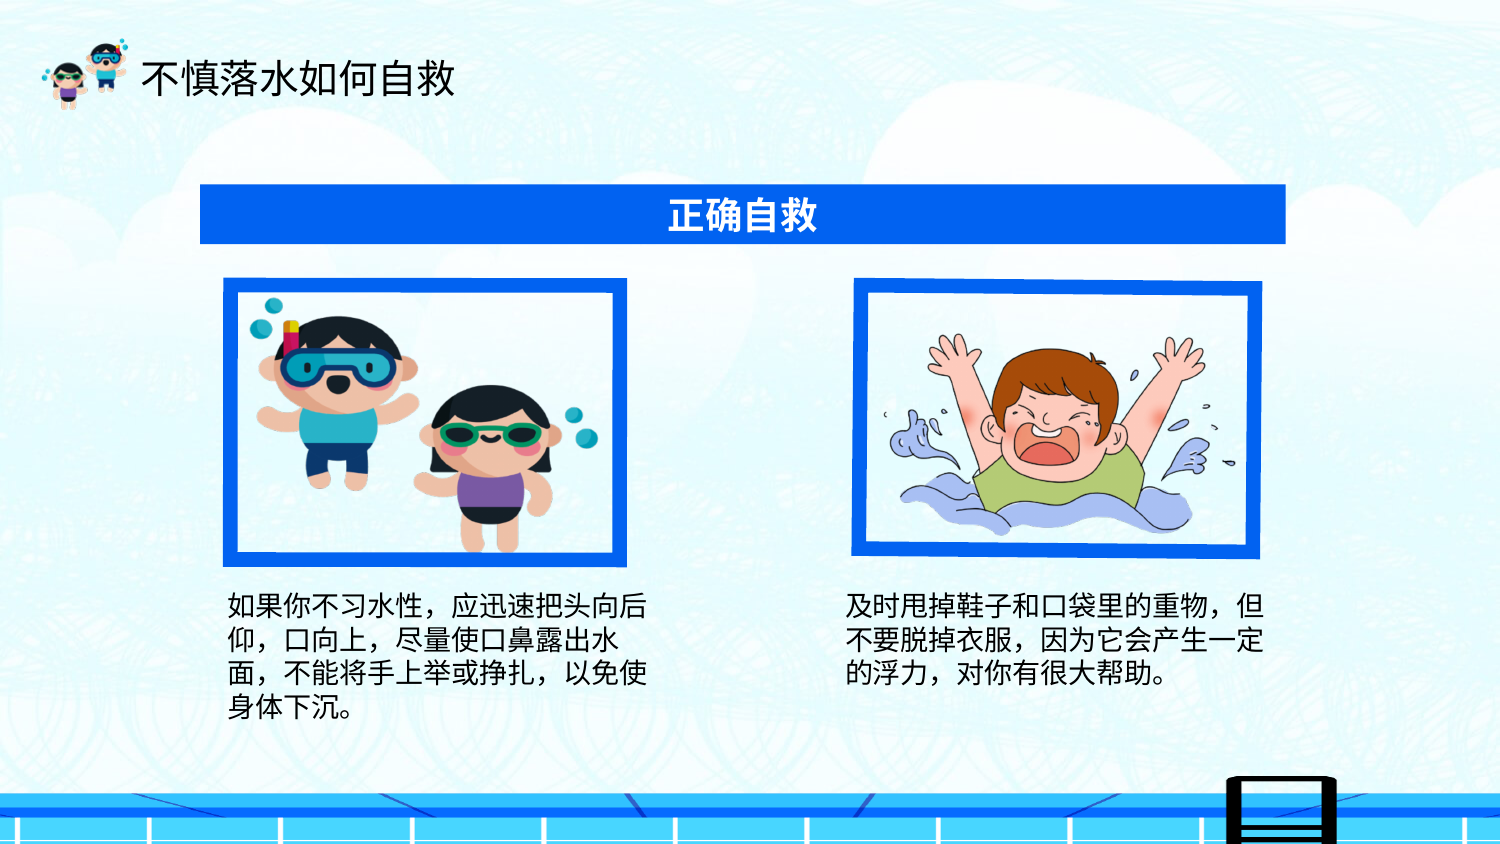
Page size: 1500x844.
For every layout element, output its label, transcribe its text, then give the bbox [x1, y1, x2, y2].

text_box 正确自救 [200, 184, 1286, 245]
picture [0, 0, 1500, 844]
text_box 及时甩掉鞋子和口袋里的重物，但不要脱掉衣服，因为它会产生一定的浮力，对你有很大帮助。 [830, 580, 1284, 697]
text_box 如果你不习水性，应迅速把头向后仰，口向上，尽量使口鼻露出水面，不能将手上举或挣扎，以免使身体下沉。 [212, 580, 665, 731]
